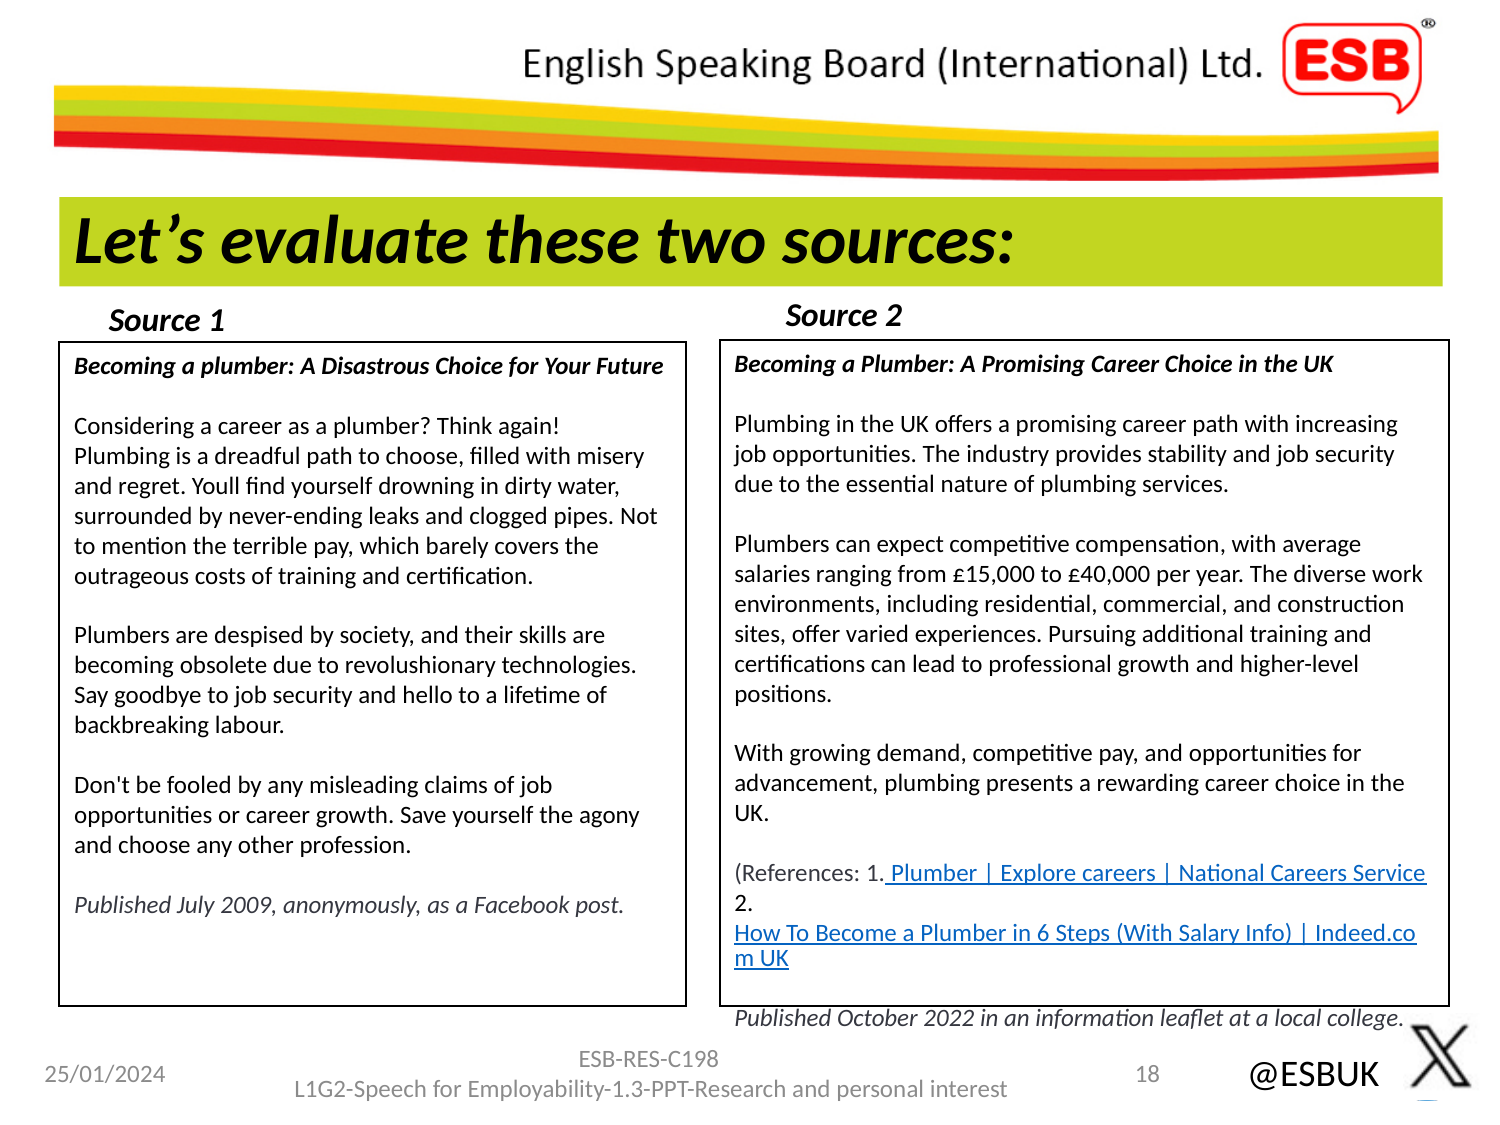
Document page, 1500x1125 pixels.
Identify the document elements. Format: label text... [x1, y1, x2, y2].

text_box Becoming a Plumber: A Promising Career Choice in the UK Plumbing in the UK offers a promising career path with increasing job opportunities. The industry provides stability and job security due to the essential nature of plumbing services. Plumbers can expect competitive compensation, with average salaries ranging from £15,000 to £40,000 per year. The diverse work environments, including residential, commercial, and construction sites, offer varied experiences. Pursuing additional training and certifications can lead to professional growth and higher-level positions. With growing demand, competitive pay, and opportunities for advancement, plumbing presents a rewarding career choice in the UK. (References: 1. Plumber | Explore careers | National Careers Service 2. How To Become a Plumber in 6 Steps (With Salary Info) | Indeed.com UK Published October 2022 in an information leaflet at a local college. [719, 339, 1450, 1007]
picture [0, 0, 1500, 189]
picture [1403, 1013, 1483, 1101]
text_box Source 1 [94, 290, 501, 346]
text_box Source 2 [771, 285, 1178, 340]
text_box Becoming a plumber: A Disastrous Choice for Your Future Considering a career as a plumber? Think again! Plumbing is a dreadful path to choose, filled with misery and regret. Youll find yourself drowning in dirty water, surrounded by never-ending leaks and clogged pipes. Not to mention the terrible pay, which barely covers the outrageous costs of training and certification. Plumbers are despised by society, and their skills are becoming obsolete due to revolushionary technologies. Say goodbye to job security and hello to a lifetime of backbreaking labour. Don't be fooled by any misleading claims of job opportunities or career growth. Save yourself the agony and choose any other profession. Published July 2009, anonymously, as a Facebook post. [58, 341, 687, 1007]
text_box Let’s evaluate these two sources: [59, 197, 1443, 287]
slide_number 18 [930, 1042, 1176, 1103]
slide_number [29, 1042, 270, 1103]
footer ESB-RES-C198 L1G2-Speech for Employability-1.3-PPT-Research and personal interest [270, 1042, 930, 1103]
